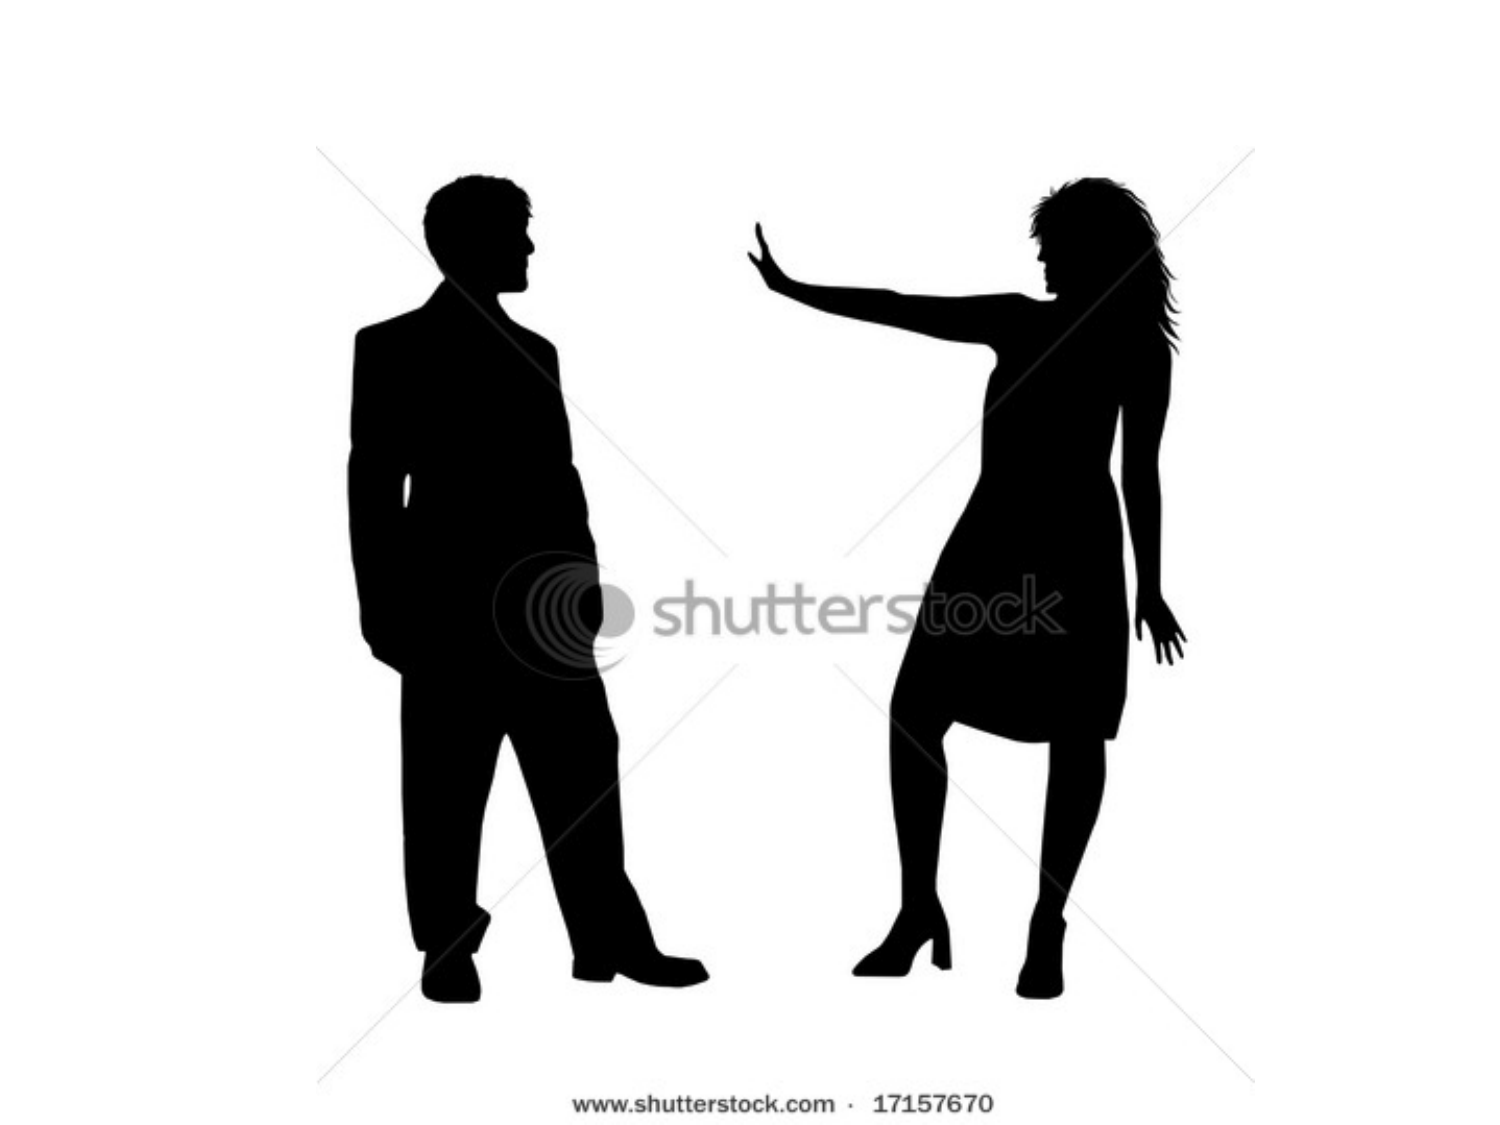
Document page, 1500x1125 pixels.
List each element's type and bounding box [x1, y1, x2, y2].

picture [316, 145, 1255, 1125]
